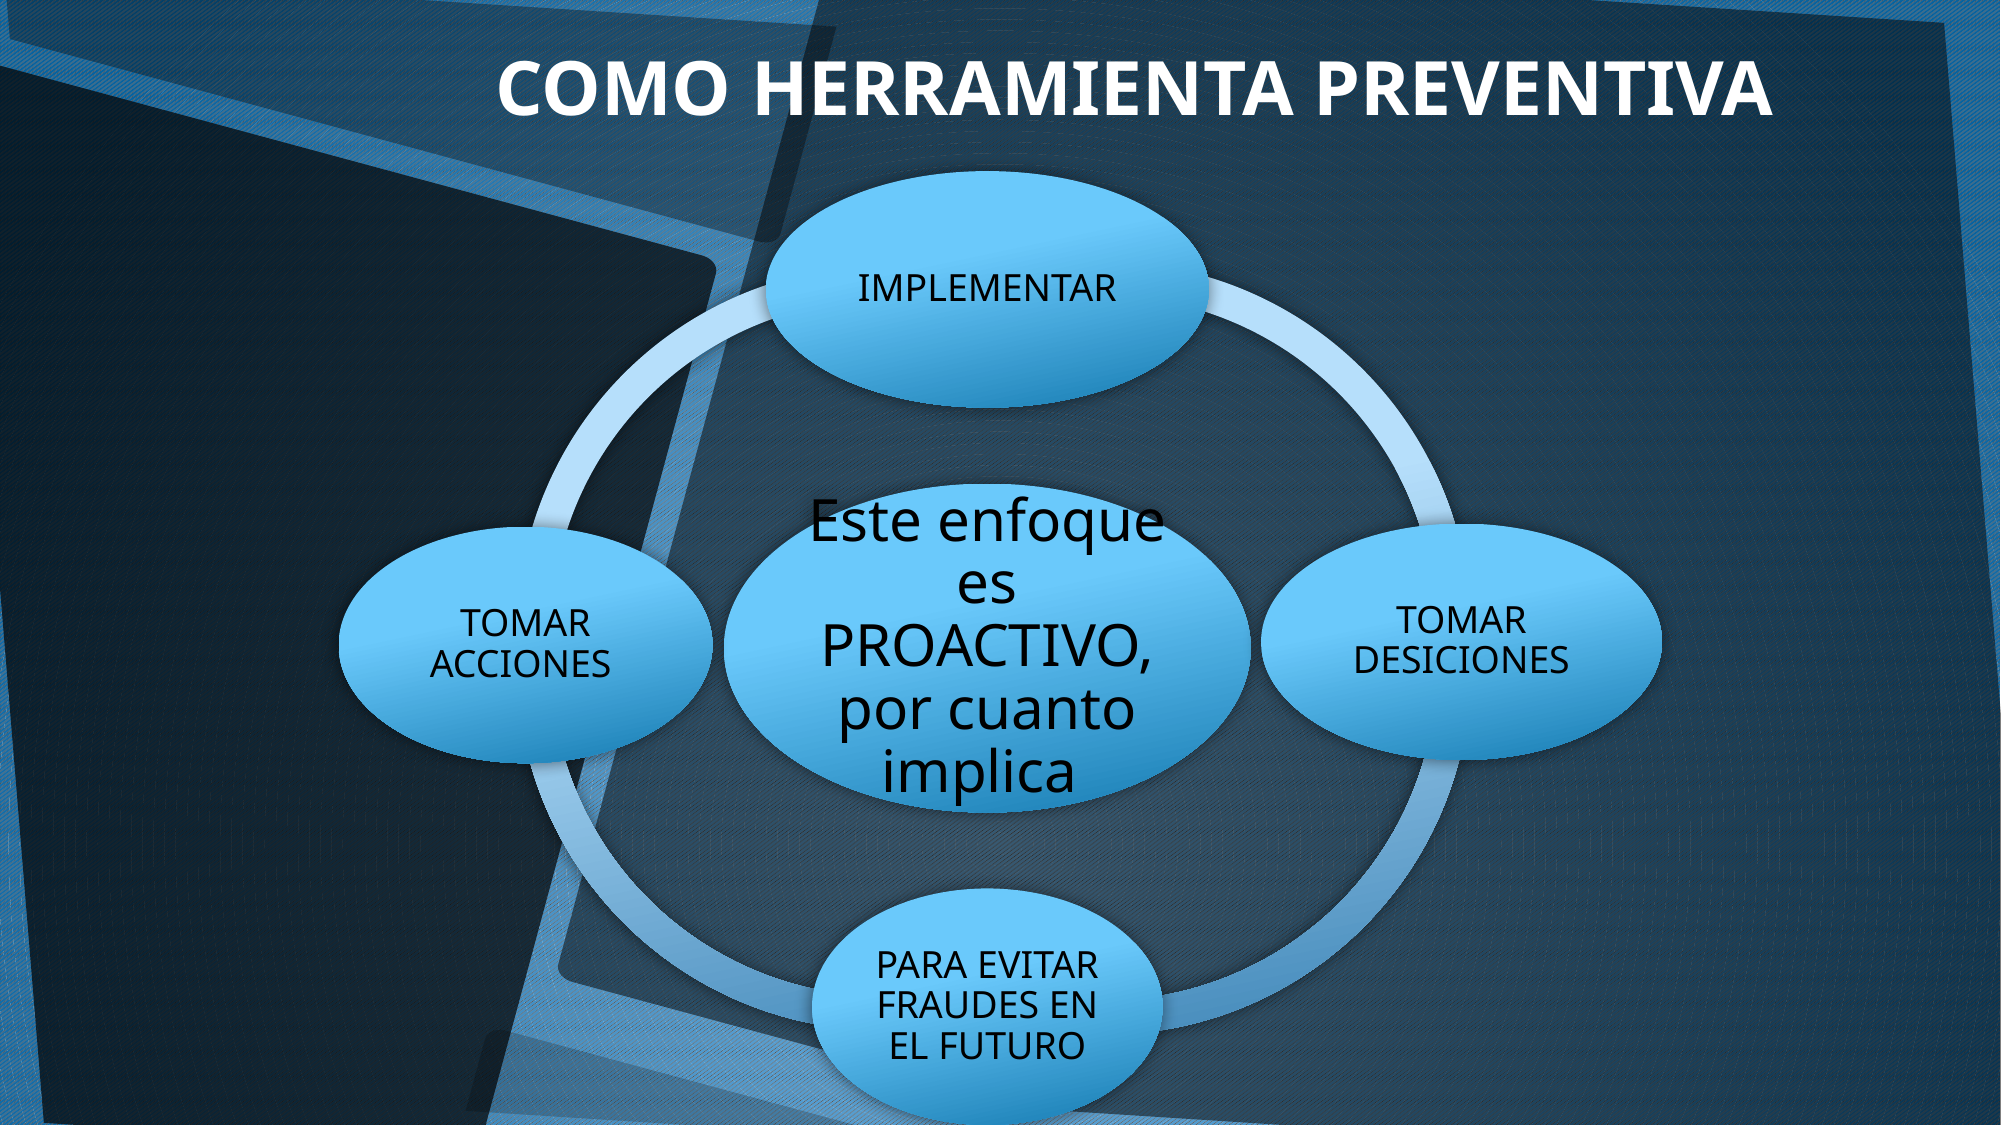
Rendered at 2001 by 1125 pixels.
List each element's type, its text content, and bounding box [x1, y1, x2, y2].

text_box COMO HERRAMIENTA PREVENTIVA [480, 0, 2000, 206]
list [16, 170, 1972, 1125]
